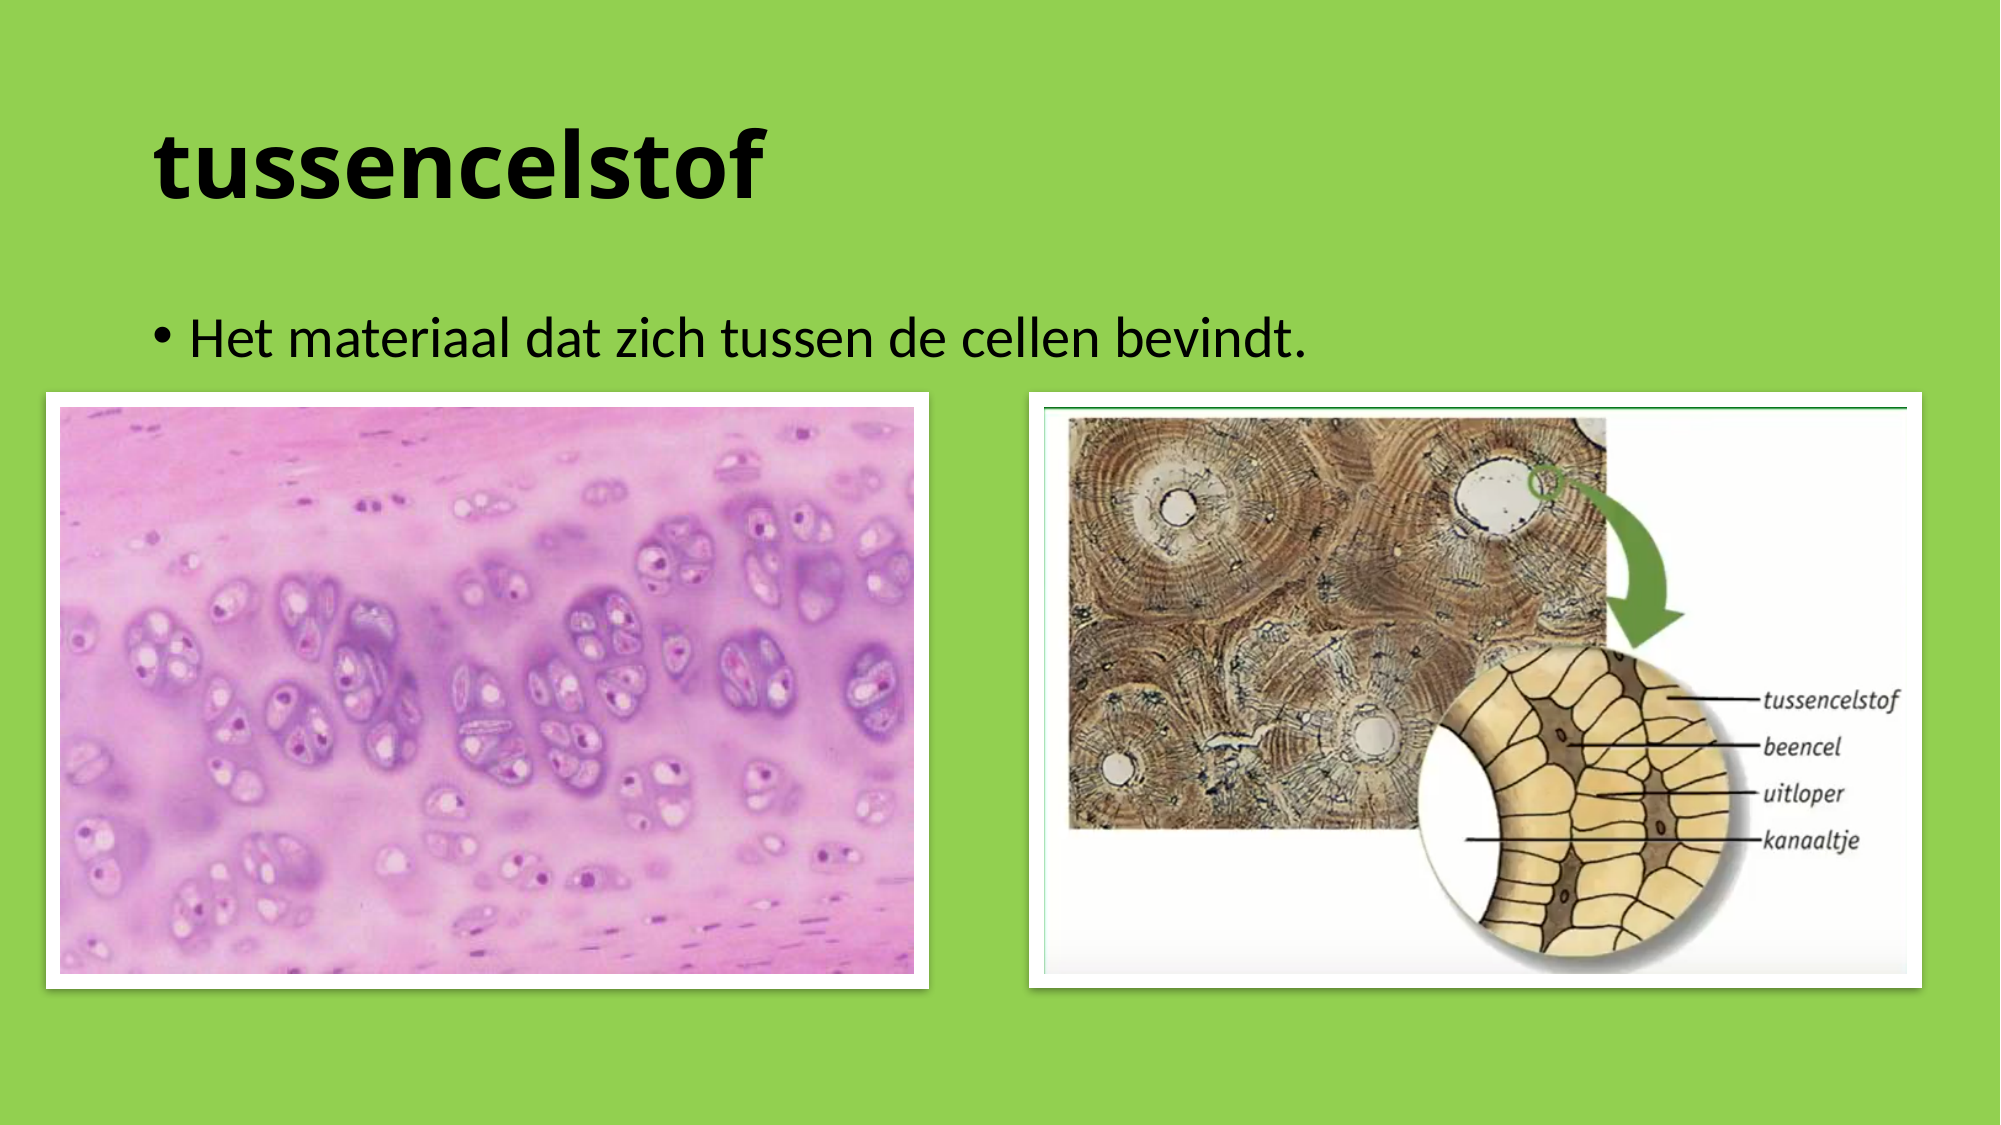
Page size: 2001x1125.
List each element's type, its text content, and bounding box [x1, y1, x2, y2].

title tussencelstof [137, 59, 1863, 278]
picture [1043, 406, 1907, 974]
picture [60, 406, 915, 974]
list Het materiaal dat zich tussen de cellen bevindt. [137, 299, 1863, 1014]
